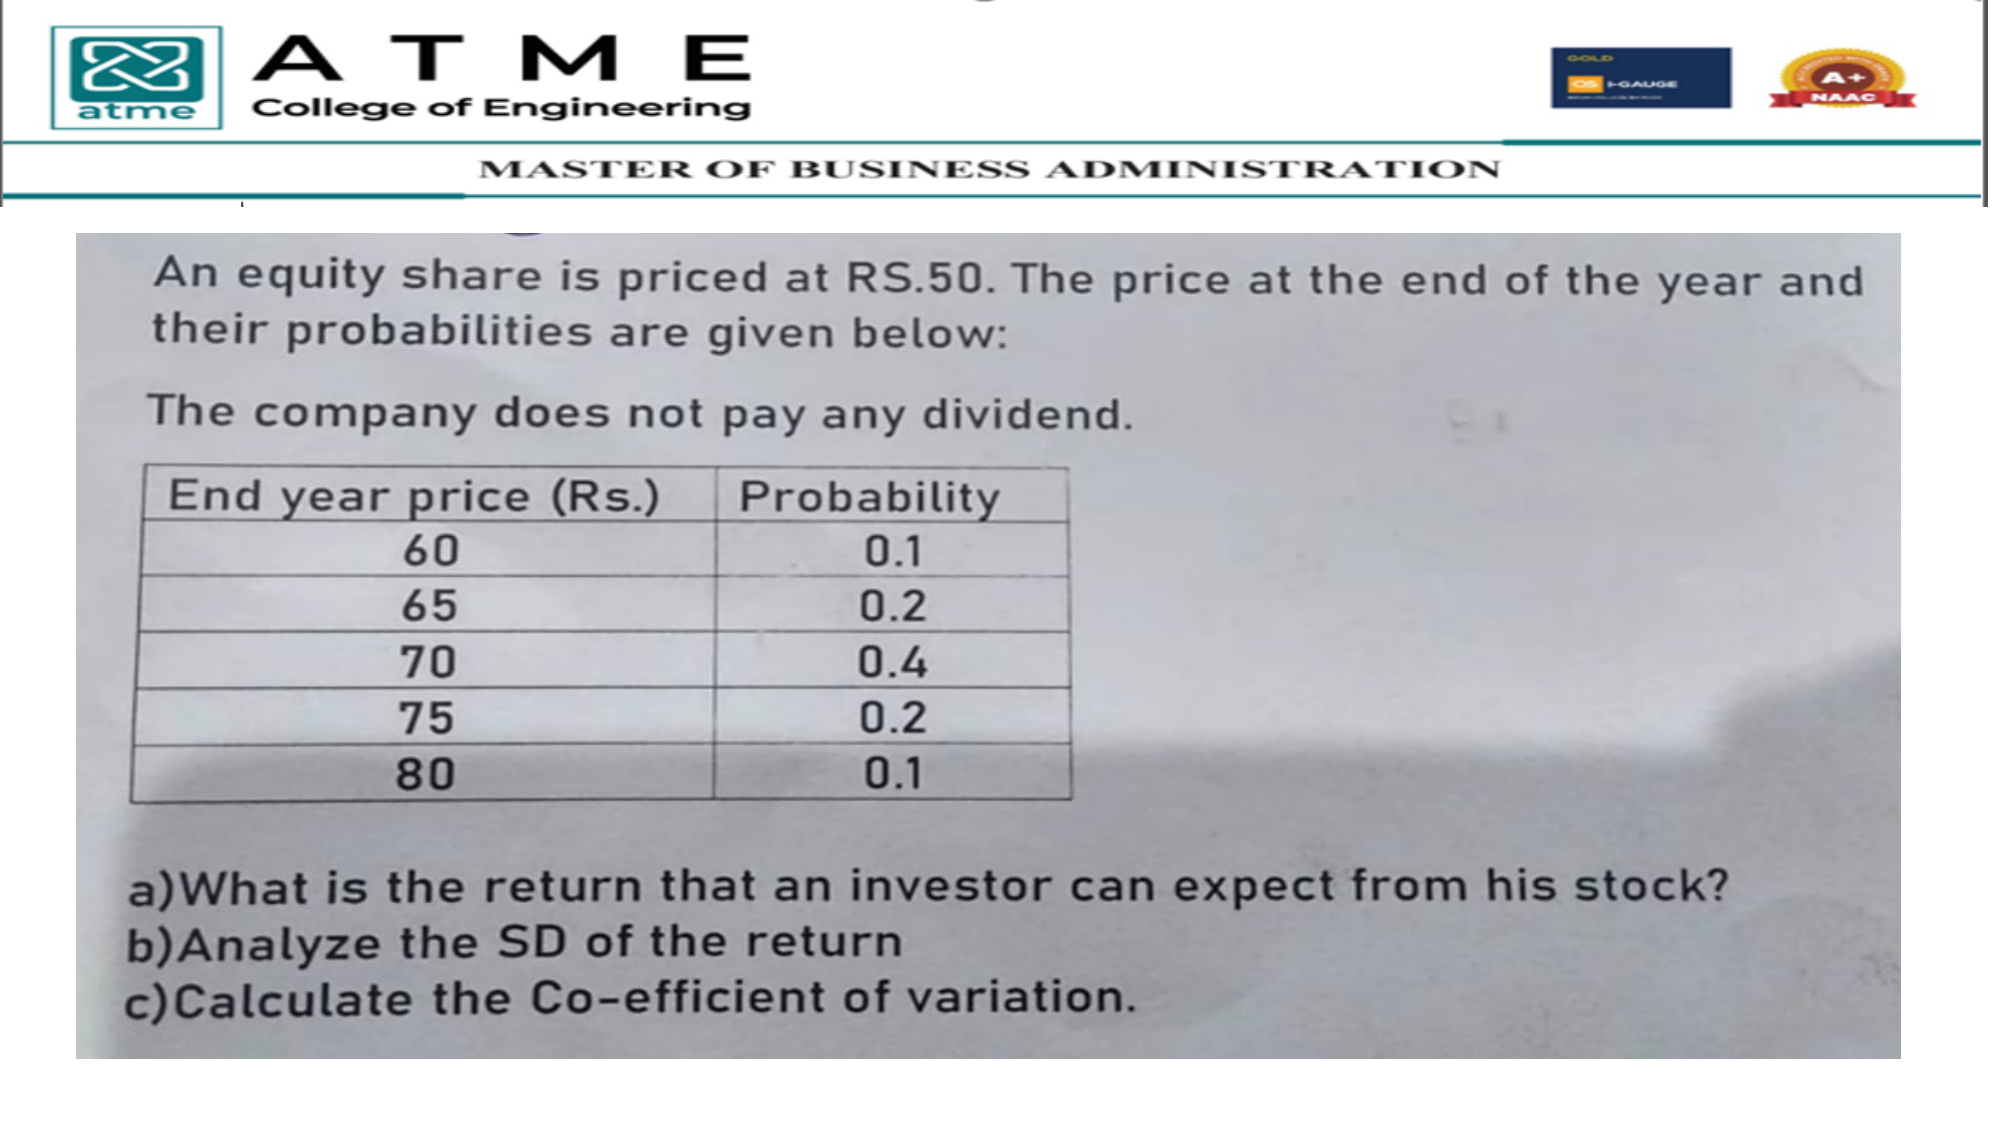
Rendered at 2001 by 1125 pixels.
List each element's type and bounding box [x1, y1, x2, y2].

picture [0, 0, 1988, 207]
list [76, 233, 1901, 1059]
